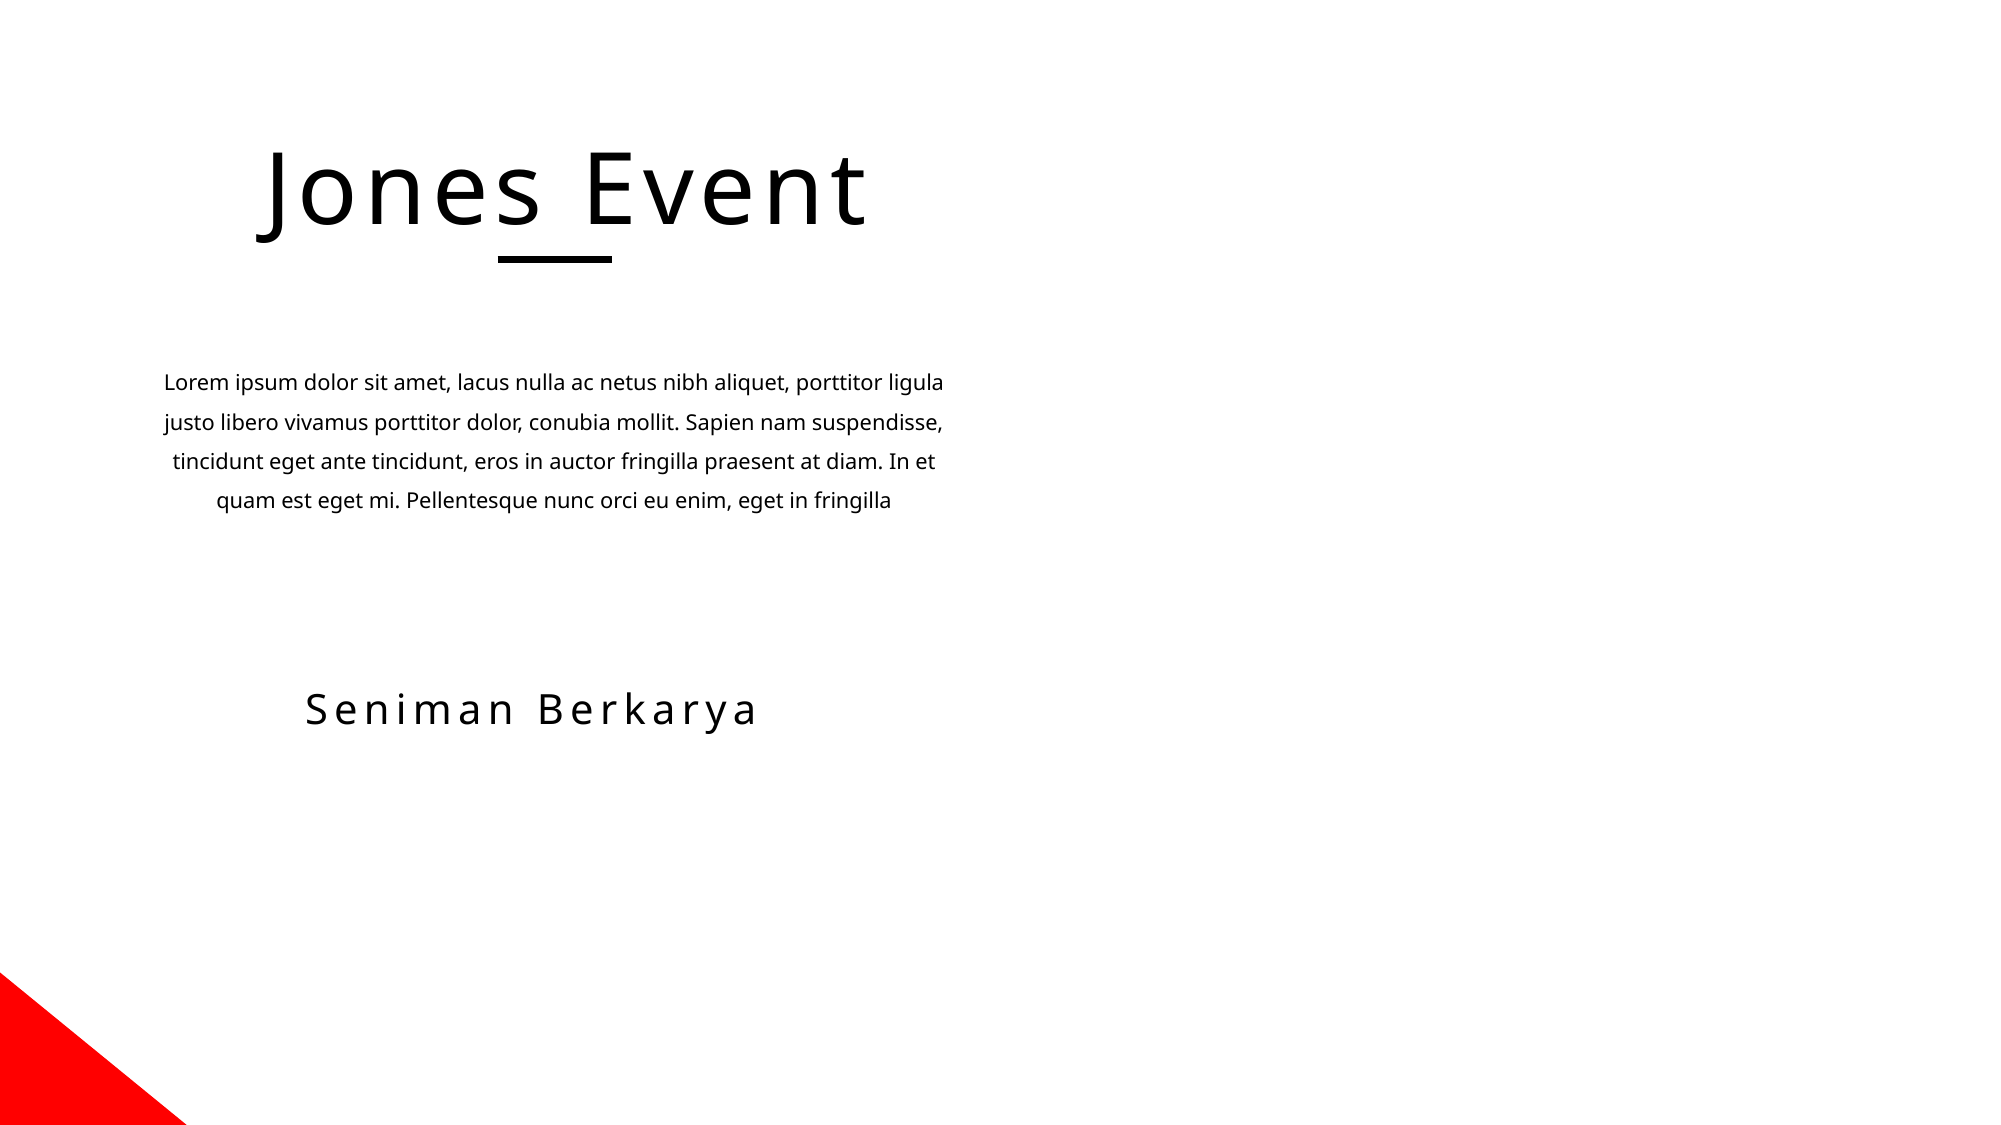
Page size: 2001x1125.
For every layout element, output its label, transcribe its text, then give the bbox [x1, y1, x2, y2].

picture [785, 0, 2000, 1125]
text_box Seniman Berkarya [239, 675, 785, 741]
text_box Lorem ipsum dolor sit amet, lacus nulla ac netus nibh aliquet, porttitor ligula justo libero vivamus porttitor dolor, conubia mollit. Sapien nam suspendisse, tincidunt eget ante tincidunt, eros in auctor fringilla praesent at diam. In et quam est eget mi. Pellentesque nunc orci eu enim, eget in fringilla [147, 348, 785, 521]
text_box [0, 971, 189, 1125]
text_box Jones Event [205, 116, 785, 252]
